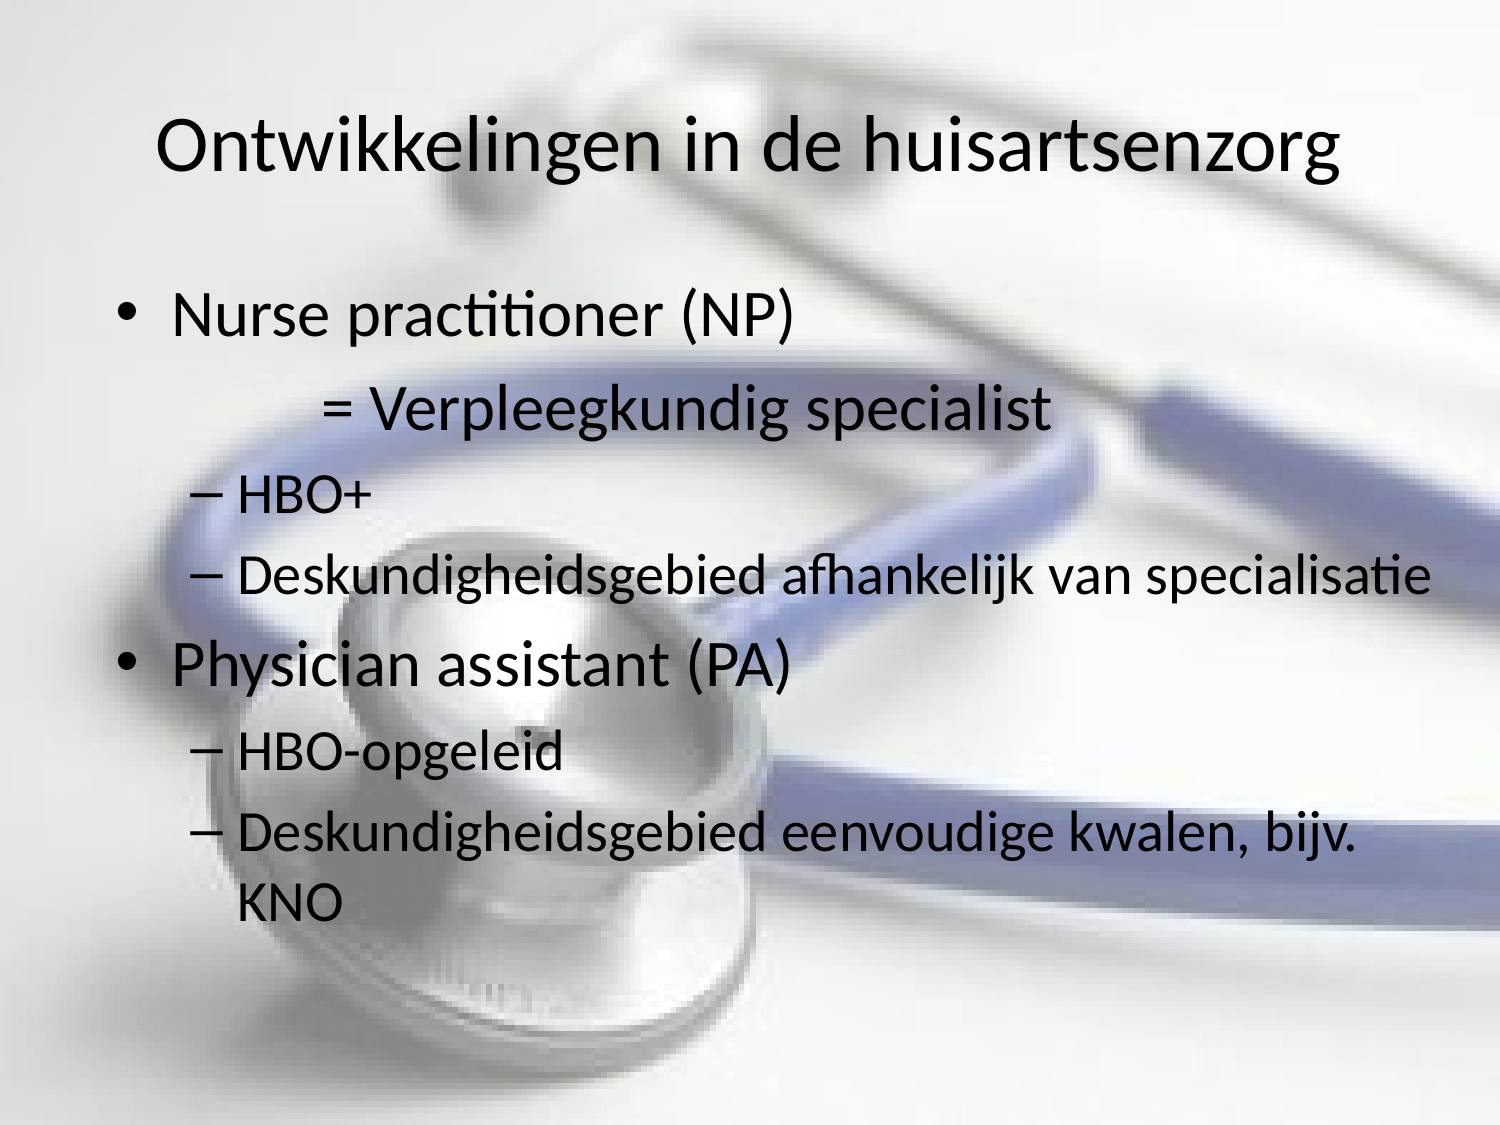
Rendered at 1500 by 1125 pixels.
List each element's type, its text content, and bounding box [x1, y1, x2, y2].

title Ontwikkelingen in de huisartsenzorg [75, 45, 1425, 233]
list Nurse practitioner (NP) = Verpleegkundig specialist HBO+ Deskundigheidsgebied afhankelijk van specialisatie Physician assistant (PA) HBO-opgeleid Deskundigheidsgebied eenvoudige kwalen, bijv. KNO [100, 262, 1459, 1005]
